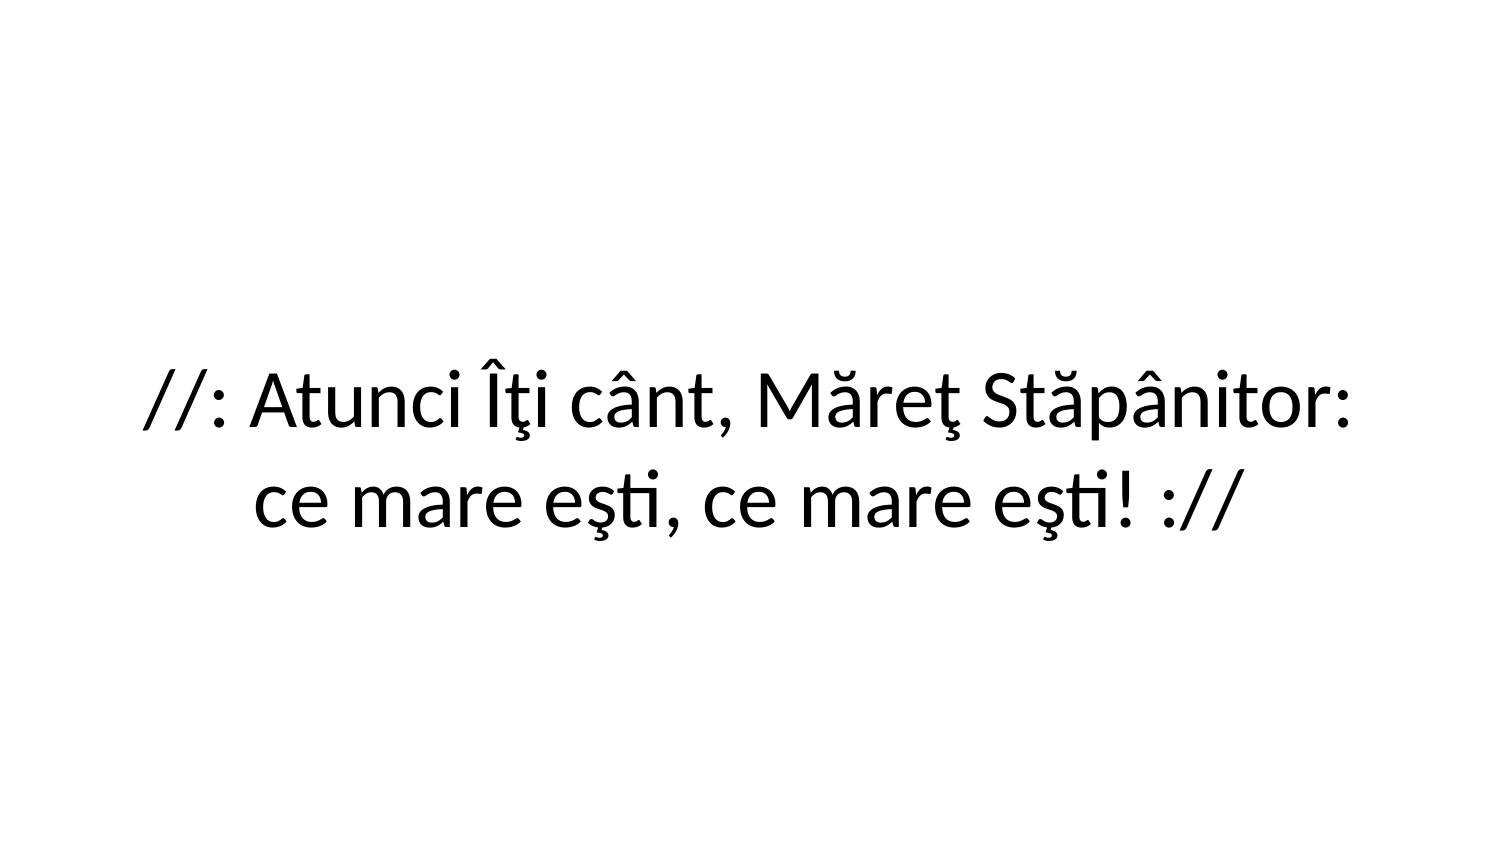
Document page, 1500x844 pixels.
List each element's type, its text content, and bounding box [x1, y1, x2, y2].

text_box //: Atunci Îţi cânt, Măreţ Stăpânitor: ce mare eşti, ce mare eşti! :// [128, 292, 1371, 552]
